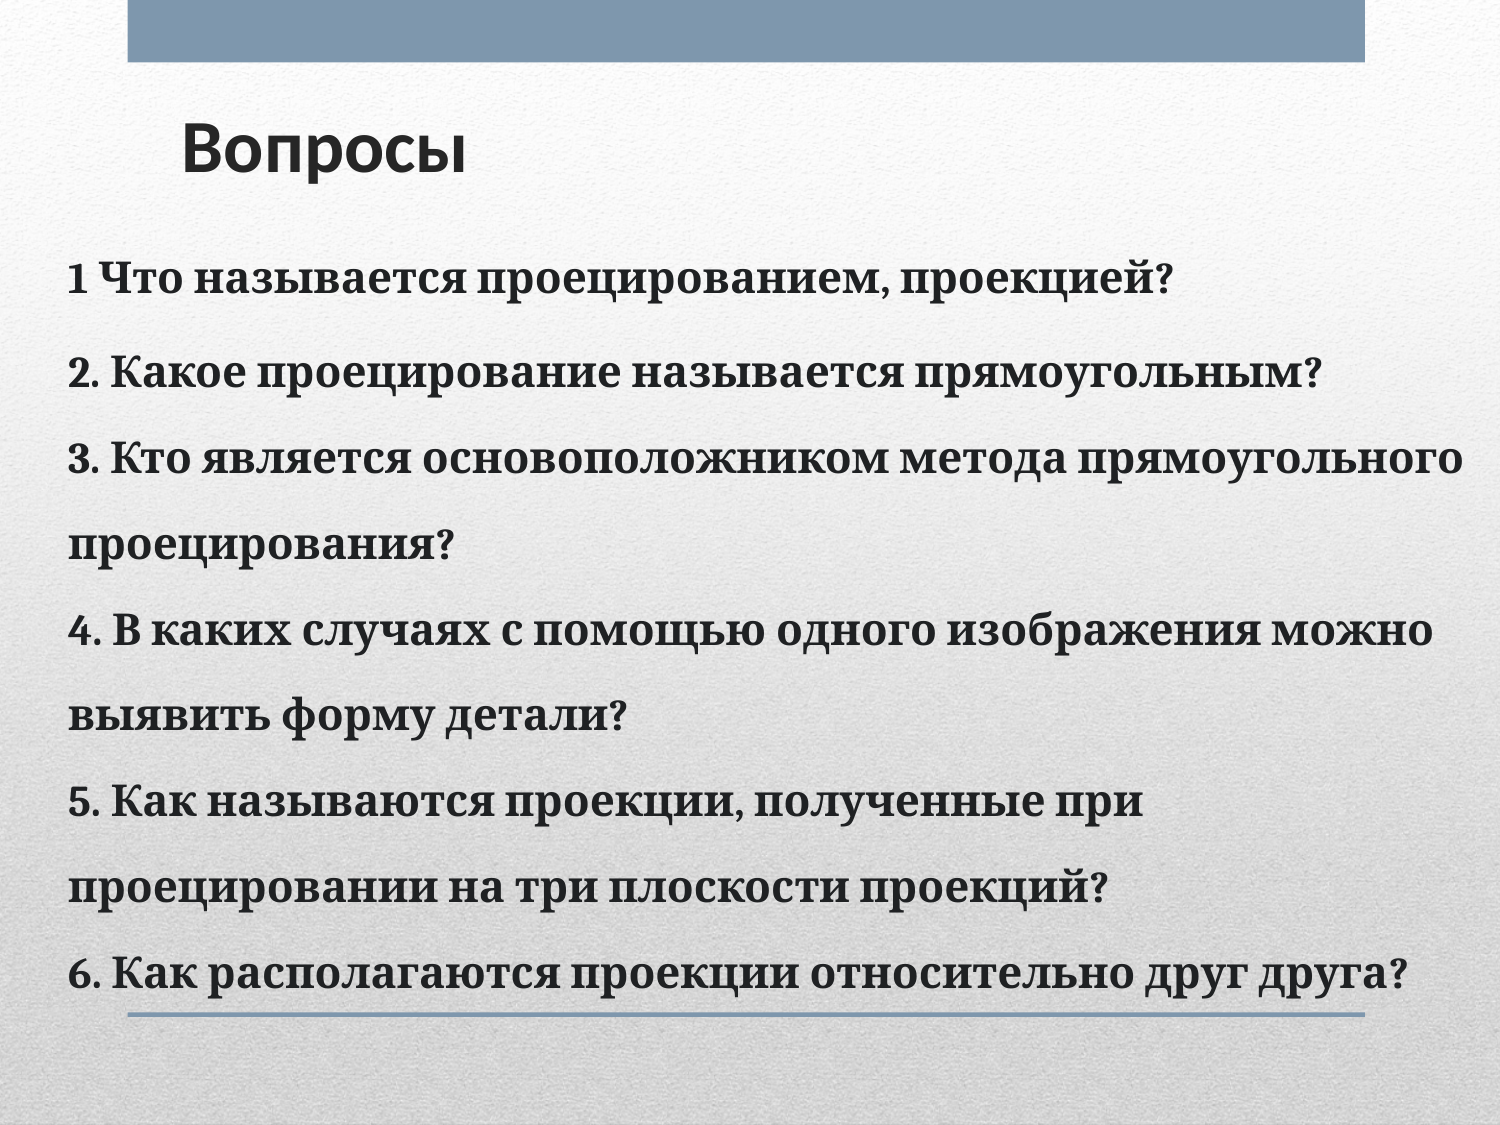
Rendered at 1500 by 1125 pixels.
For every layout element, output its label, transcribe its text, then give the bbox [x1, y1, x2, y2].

title Вопросы [64, 78, 1237, 172]
list 1 Что называется проецированием, проекцией? 2. Какое проецирование называется прямоугольным? 3. Кто является основоположником метода прямоугольного проецирования? 4. В каких случаях с помощью одного изображения можно выявить форму детали? 5. Как называются проекции, полученные при проецировании на три плоскости проекций? 6. Как располагаются проекции относительно друг друга? [53, 172, 1483, 1024]
